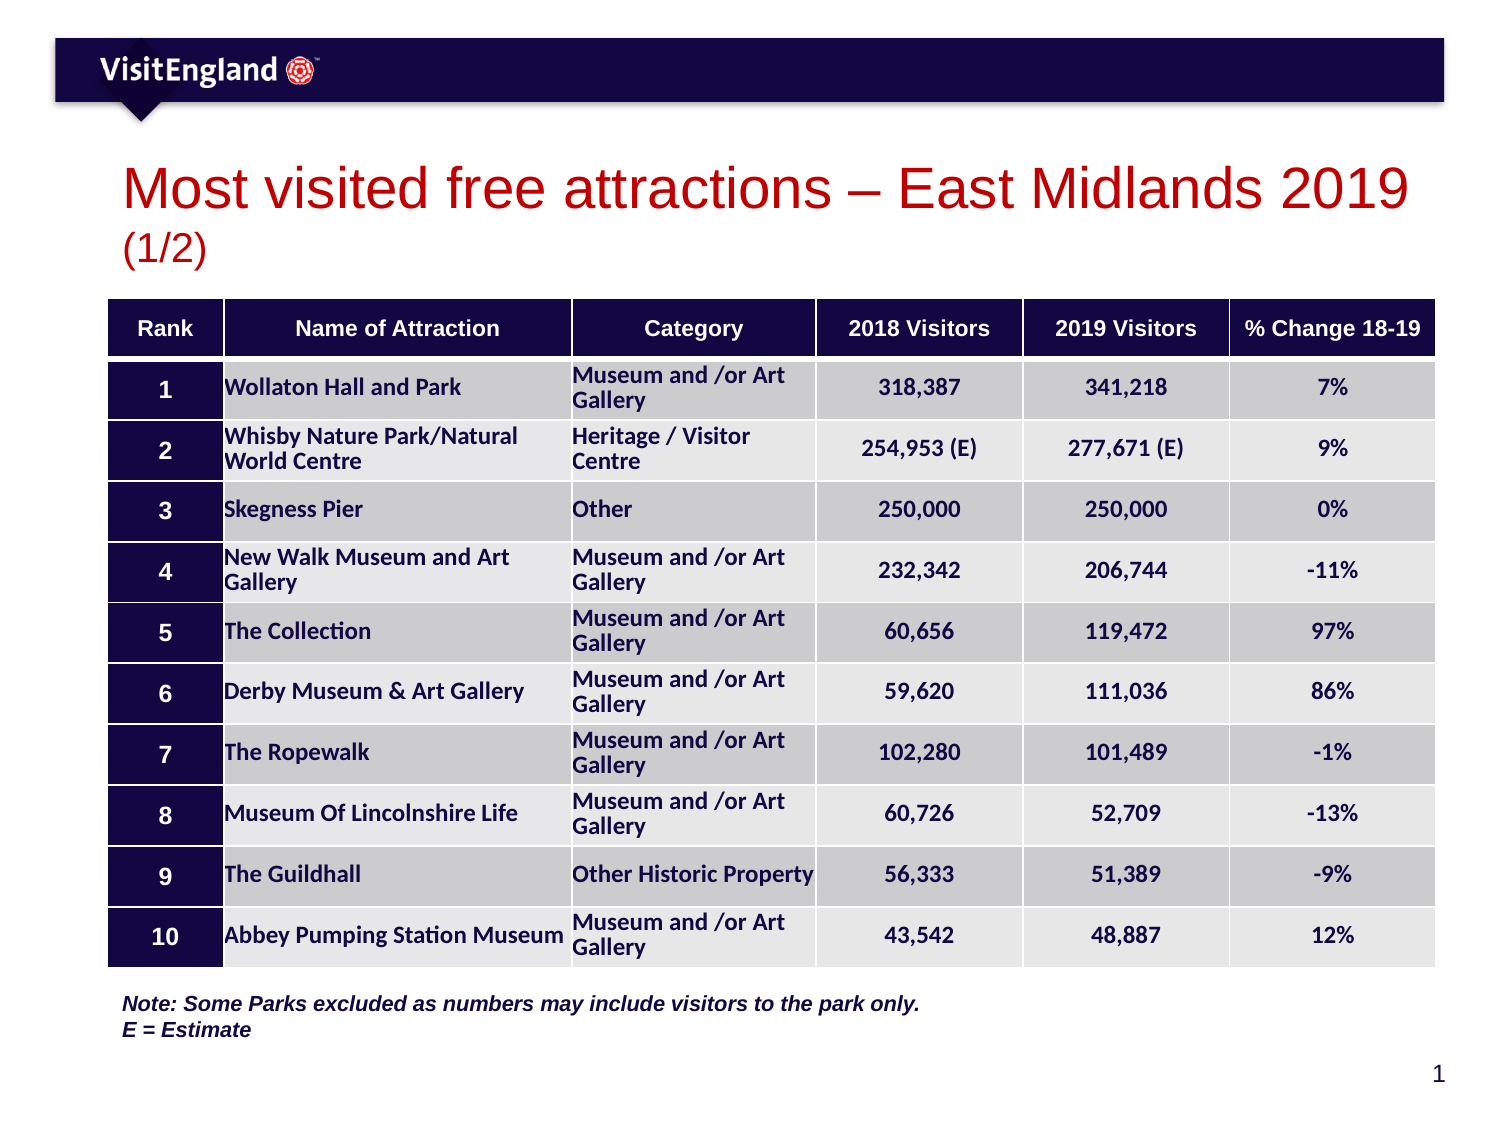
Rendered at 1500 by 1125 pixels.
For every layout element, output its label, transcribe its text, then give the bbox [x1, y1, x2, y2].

table_header Category [573, 299, 815, 356]
table_cell 277,671 (E) [1024, 421, 1229, 480]
table_cell New Walk Museum and Art Gallery [225, 543, 571, 602]
table_cell 2 [108, 421, 223, 480]
table_cell 318,387 [817, 362, 1022, 419]
table_cell 56,333 [817, 847, 1022, 906]
table_cell 232,342 [817, 543, 1022, 602]
table_cell 7% [1230, 362, 1435, 419]
table_header Rank [108, 299, 223, 356]
table_cell 102,280 [817, 725, 1022, 784]
table_cell Heritage / Visitor Centre [573, 421, 815, 480]
table_cell 206,744 [1024, 543, 1229, 602]
table_cell -9% [1230, 847, 1435, 906]
table_cell 254,953 (E) [817, 421, 1022, 480]
table_cell Museum and /or Art Gallery [573, 362, 815, 419]
table_cell Museum and /or Art Gallery [573, 786, 815, 845]
table_cell Whisby Nature Park/Natural World Centre [225, 421, 571, 480]
table_cell 250,000 [1024, 482, 1229, 541]
table_cell 0% [1230, 482, 1435, 541]
table_cell Derby Museum & Art Gallery [225, 664, 571, 723]
table_cell 3 [108, 482, 223, 541]
table_cell 12% [1230, 908, 1435, 967]
table_cell The Guildhall [225, 847, 571, 906]
table_cell Museum Of Lincolnshire Life [225, 786, 571, 845]
table_header 2018 Visitors [817, 299, 1022, 356]
table_cell 43,542 [817, 908, 1022, 967]
table_cell 60,656 [817, 603, 1022, 662]
table_cell Museum and /or Art Gallery [573, 664, 815, 723]
table_cell 111,036 [1024, 664, 1229, 723]
table_cell Wollaton Hall and Park [225, 362, 571, 419]
table_cell -13% [1230, 786, 1435, 845]
table_cell 5 [108, 603, 223, 662]
table_cell Skegness Pier [225, 482, 571, 541]
table_cell 4 [108, 543, 223, 602]
table_cell 101,489 [1024, 725, 1229, 784]
table_cell Museum and /or Art Gallery [573, 543, 815, 602]
table_cell 60,726 [817, 786, 1022, 845]
table_cell -1% [1230, 725, 1435, 784]
table_cell 1 [108, 362, 223, 419]
picture [95, 56, 322, 88]
table_cell 59,620 [817, 664, 1022, 723]
table_cell 7 [108, 725, 223, 784]
table_cell 341,218 [1024, 362, 1229, 419]
table_cell 10 [108, 908, 223, 967]
table_cell Abbey Pumping Station Museum [225, 908, 571, 967]
table_cell Other Historic Property [573, 847, 815, 906]
table_cell 250,000 [817, 482, 1022, 541]
table_cell 52,709 [1024, 786, 1229, 845]
table_cell Museum and /or Art Gallery [573, 908, 815, 967]
table_header 2019 Visitors [1024, 299, 1229, 356]
table_cell 6 [108, 664, 223, 723]
table_cell 8 [108, 786, 223, 845]
text_box Note: Some Parks excluded as numbers may include visitors to the park only. E = Estimate [107, 982, 1405, 1050]
table_cell 97% [1230, 603, 1435, 662]
table_cell Museum and /or Art Gallery [573, 603, 815, 662]
table_cell -11% [1230, 543, 1435, 602]
table_cell 86% [1230, 664, 1435, 723]
title Most visited free attractions – East Midlands 2019 (1/2) [107, 143, 1445, 276]
table_header Name of Attraction [225, 299, 571, 356]
table_cell 119,472 [1024, 603, 1229, 662]
table_header % Change 18-19 [1230, 299, 1435, 356]
table_cell 9 [108, 847, 223, 906]
table_cell Museum and /or Art Gallery [573, 725, 815, 784]
table_cell Other [573, 482, 815, 541]
table_cell The Collection [225, 603, 571, 662]
table_cell 48,887 [1024, 908, 1229, 967]
table_cell The Ropewalk [225, 725, 571, 784]
table_cell 51,389 [1024, 847, 1229, 906]
table_cell 9% [1230, 421, 1435, 480]
